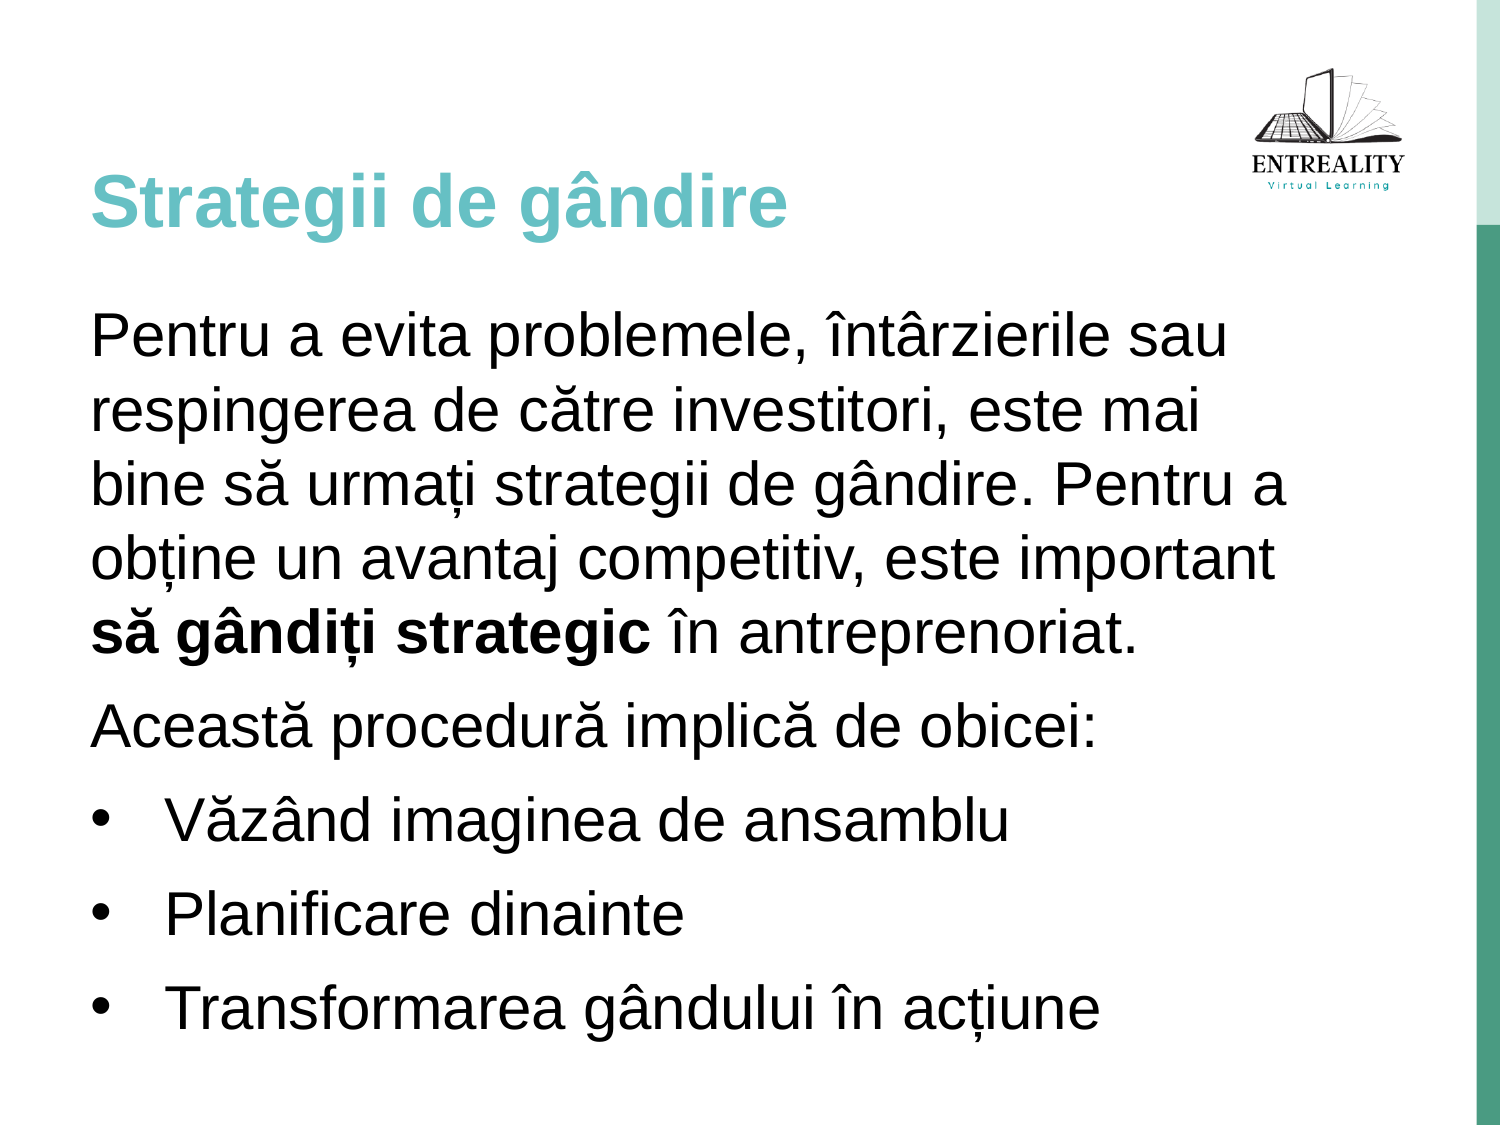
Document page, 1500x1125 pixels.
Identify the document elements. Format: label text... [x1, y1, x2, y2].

title Strategii de gândire [75, 25, 1025, 250]
list Pentru a evita problemele, întârzierile sau respingerea de către investitori, este mai bine să urmați strategii de gândire. Pentru a obține un avantaj competitiv, este important să gândiți strategic în antreprenoriat. Această procedură implică de obicei: Văzând imaginea de ansamblu Planificare dinainte Transformarea gândului în acțiune [75, 287, 1325, 1054]
picture [1198, 0, 1458, 259]
